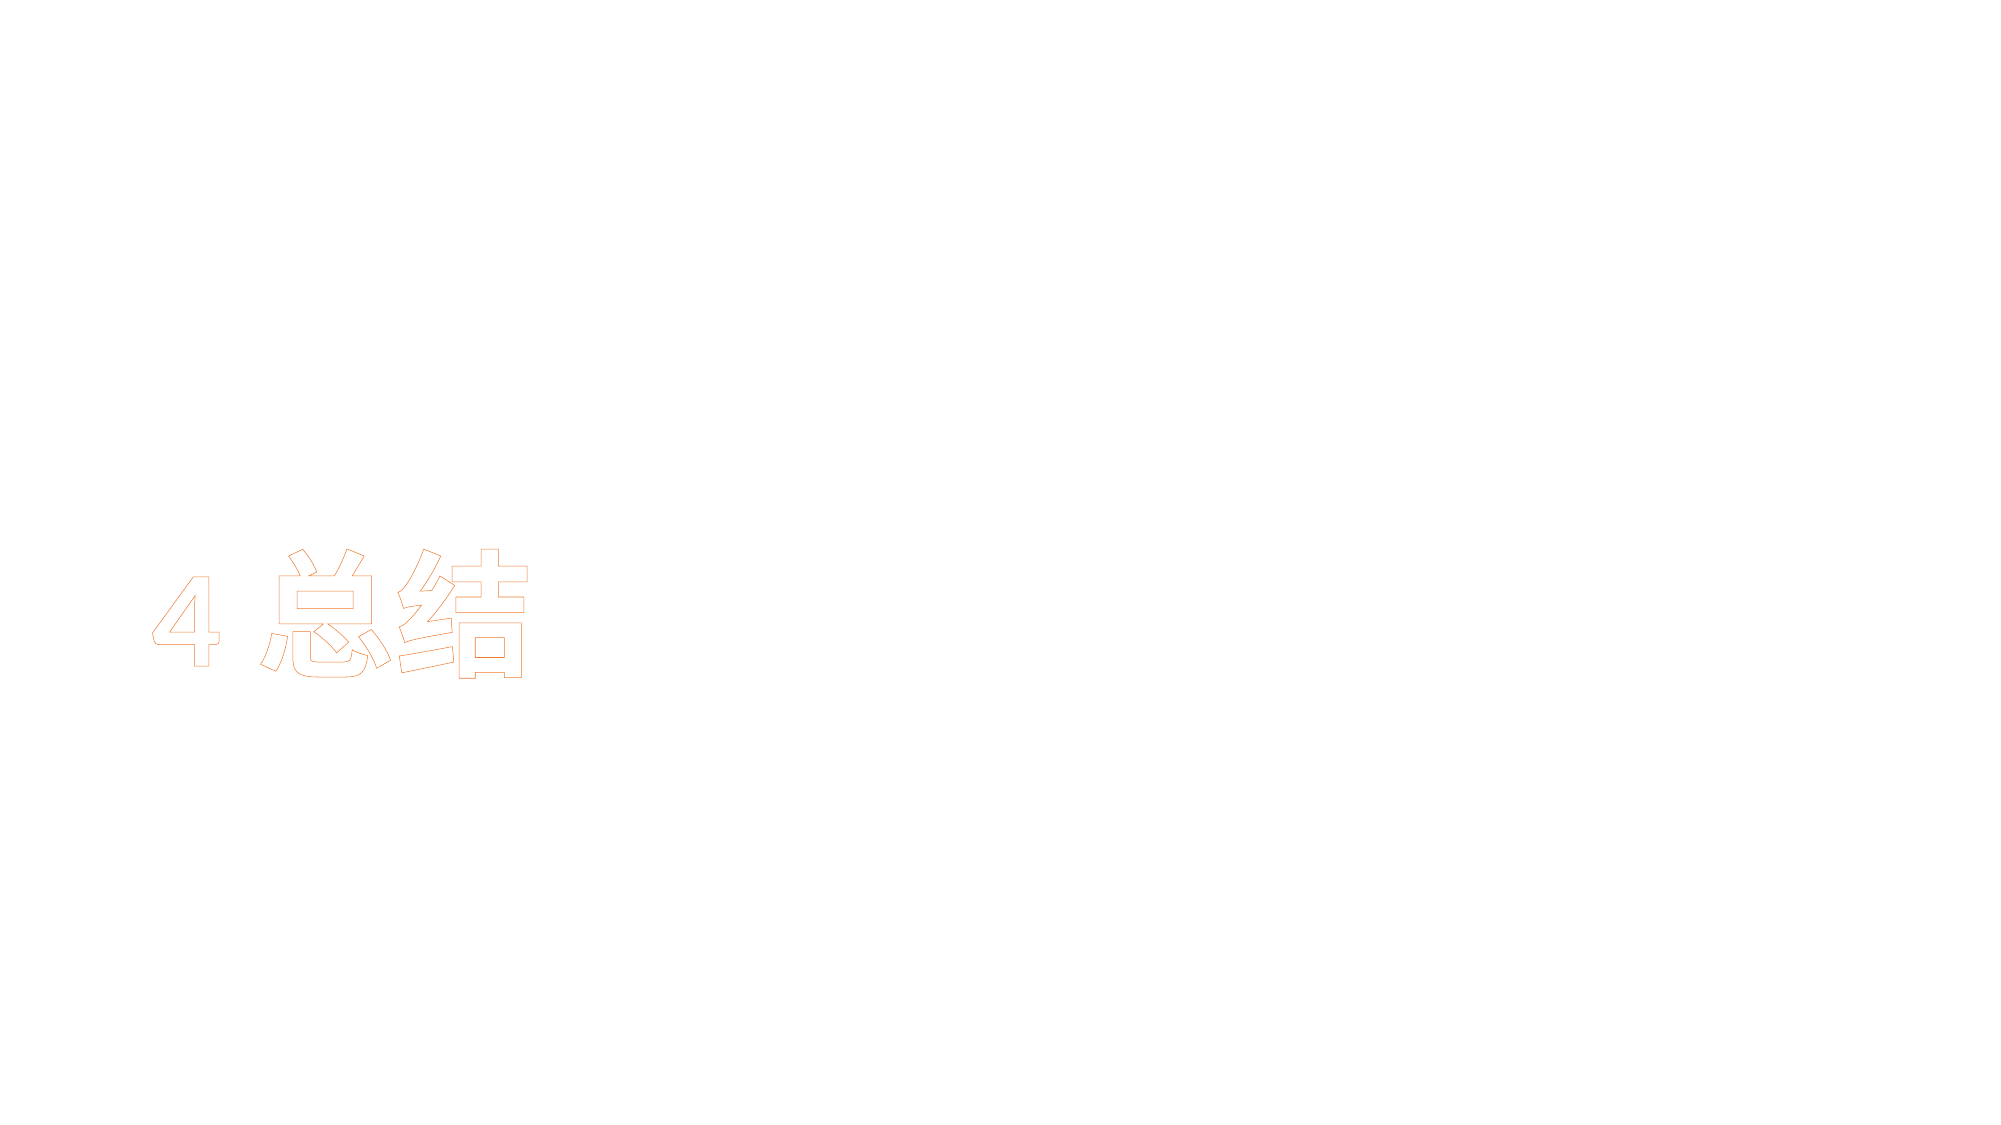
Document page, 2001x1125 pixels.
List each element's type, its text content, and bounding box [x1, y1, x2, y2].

title 4总结 [136, 280, 1862, 749]
